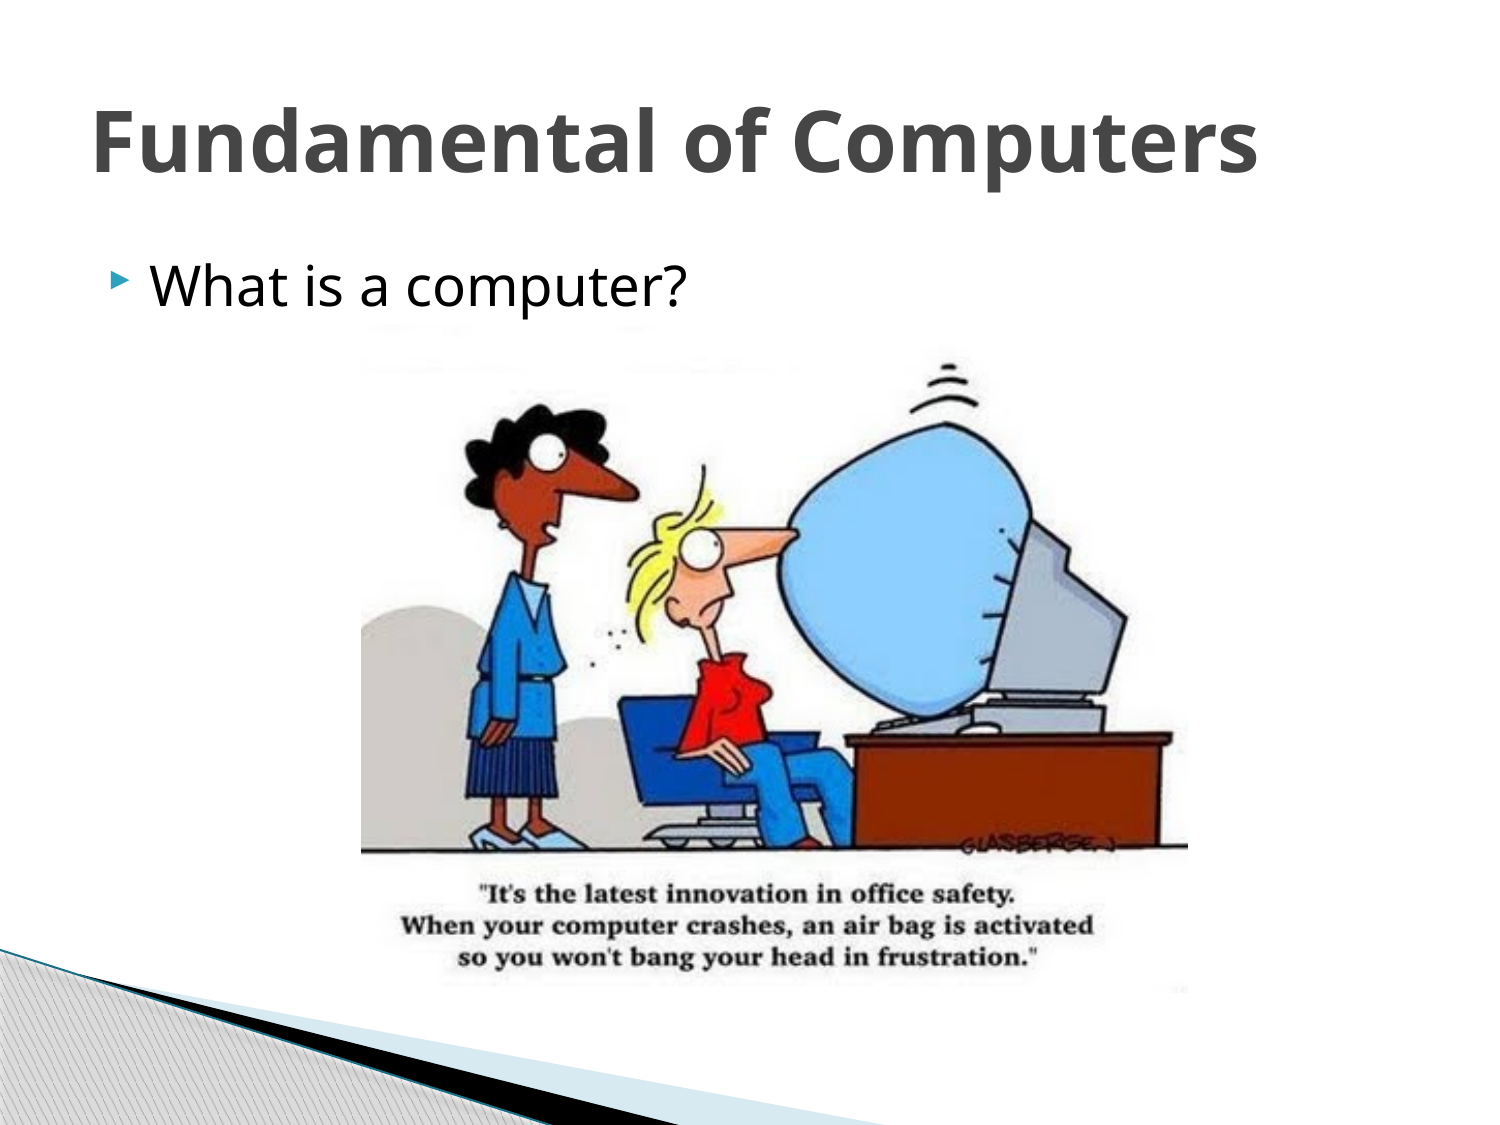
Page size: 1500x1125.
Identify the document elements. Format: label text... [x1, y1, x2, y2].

picture [360, 324, 1188, 993]
title Fundamental of Computers [75, 45, 1425, 233]
text_box [95, 320, 1367, 867]
list What is a computer? A programmable machine Well-defined Specific set of instructions Executes a pre-recorded list of instruction (program) [75, 243, 1425, 1025]
